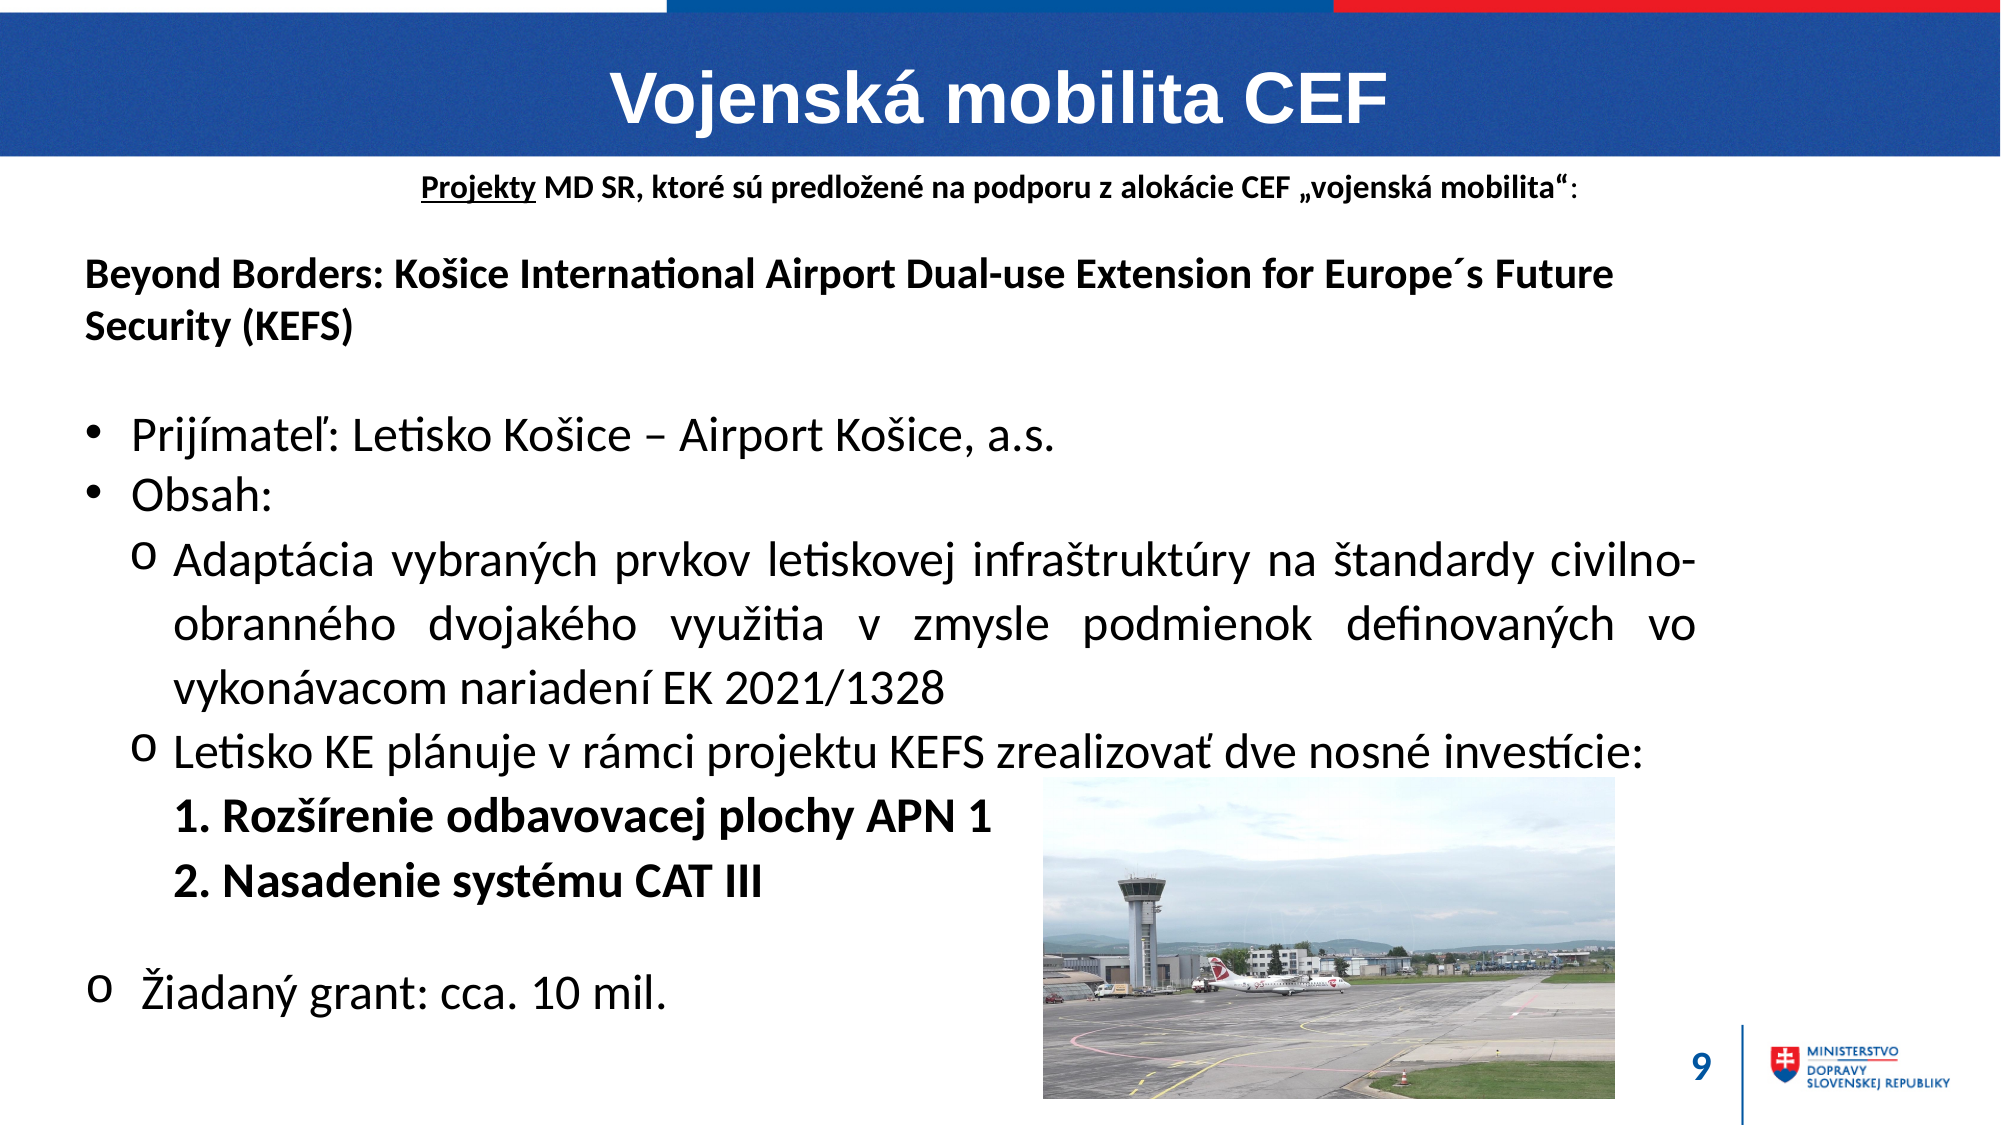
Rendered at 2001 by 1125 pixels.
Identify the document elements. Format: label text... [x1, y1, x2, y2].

subtitle Projekty MD SR, ktoré sú predložené na podporu z alokácie CEF „vojenská mobilita“: [0, 162, 2000, 222]
text_box Beyond Borders: Košice International Airport Dual-use Extension for Europe´s Future Security (KEFS) Prijímateľ: Letisko Košice – Airport Košice, a.s. Obsah: Adaptácia vybraných prvkov letiskovej infraštruktúry na štandardy civilno-obranného dvojakého využitia v zmysle podmienok definovaných vo vykonávacom nariadení EK 2021/1328 Letisko KE plánuje v rámci projektu KEFS zrealizovať dve nosné investície: 1. Rozšírenie odbavovacej plochy APN 1 2. Nasadenie systému CAT III Žiadaný grant: cca. 10 mil. [70, 236, 1713, 1027]
picture [0, 0, 2001, 1125]
title Vojenská mobilita CEF [0, 15, 2000, 147]
slide_number 10 [1615, 1038, 1727, 1089]
